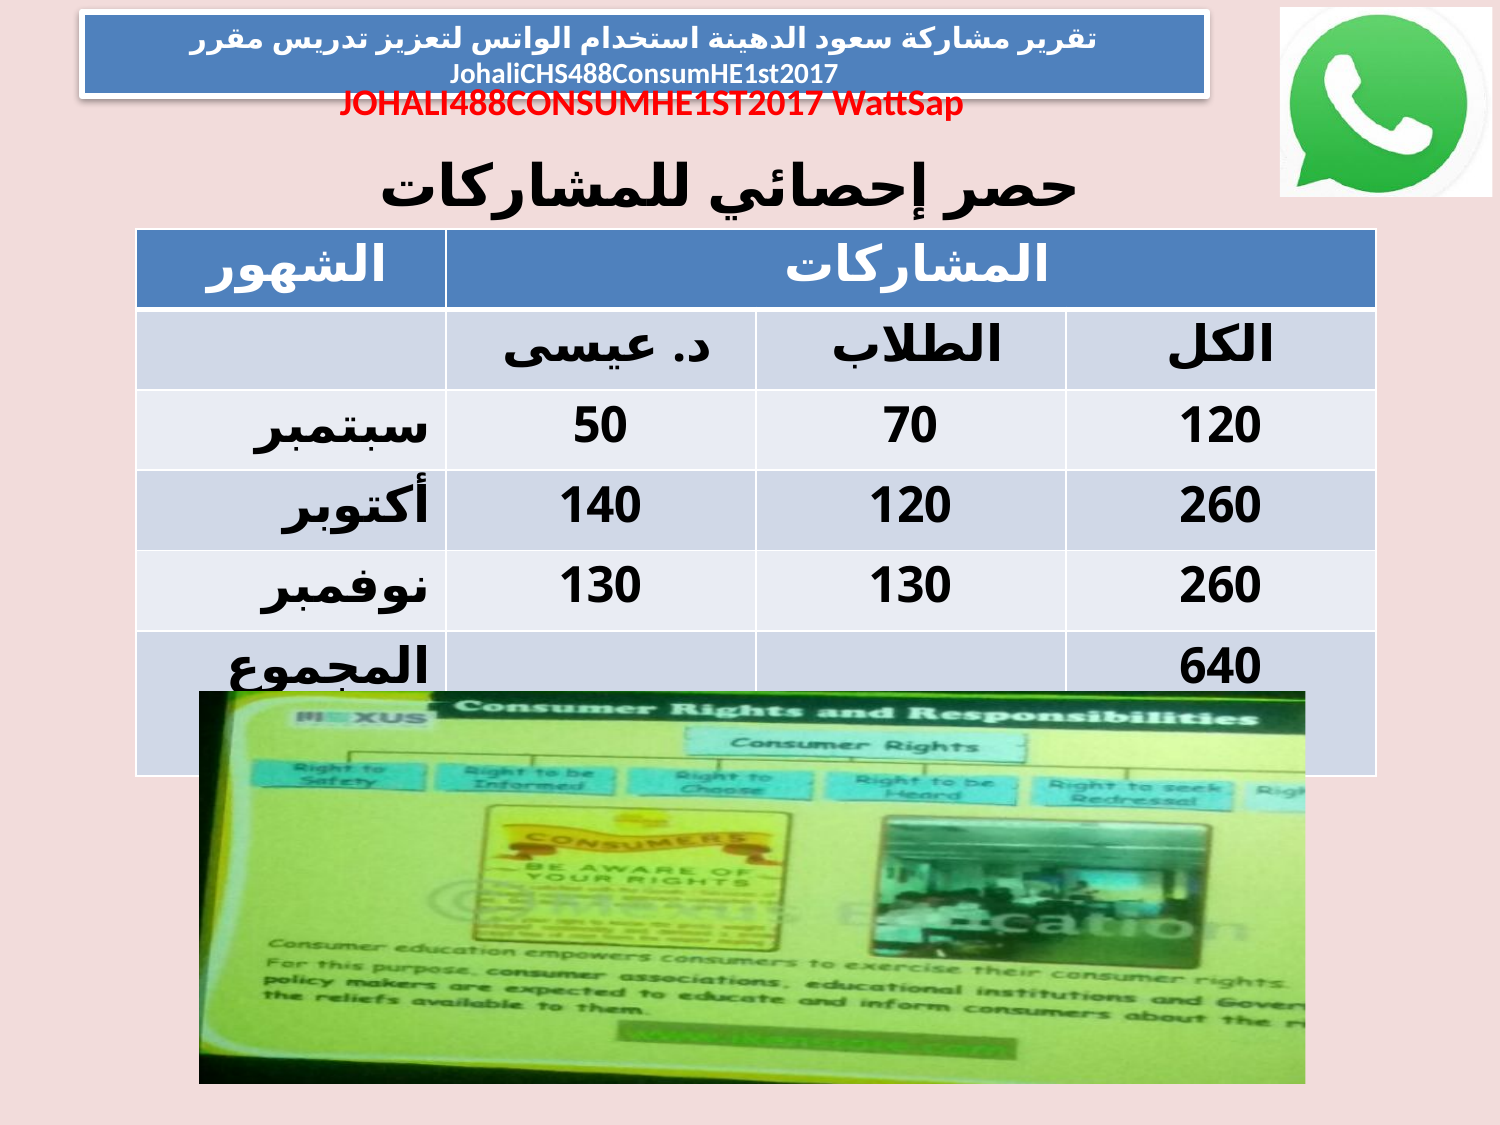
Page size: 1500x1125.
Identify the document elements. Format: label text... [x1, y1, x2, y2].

table_cell 120 [757, 471, 1065, 550]
table_cell 130 [757, 551, 1065, 630]
table_cell أكتوبر [137, 471, 445, 550]
picture [1279, 7, 1493, 197]
table_header المشاركات [447, 230, 1375, 307]
text_box تقرير مشاركة سعود الدهينة استخدام الواتس لتعزيز تدريس مقرر JohaliCHS488ConsumHE1st2017 [79, 9, 1210, 99]
table_cell 640 [1067, 632, 1375, 775]
table_cell 260 [1067, 471, 1375, 550]
picture [198, 691, 1306, 1084]
table_cell المجموع الكلي [137, 632, 445, 775]
table_header الشهور [137, 230, 445, 307]
table_cell [447, 632, 755, 689]
table_cell نوفمبر [137, 551, 445, 630]
table_cell 120 [1067, 391, 1375, 469]
table_cell الكل [1067, 312, 1375, 389]
table_cell [137, 312, 445, 389]
table_cell 140 [447, 471, 755, 550]
table_cell 70 [757, 391, 1065, 469]
table_cell [757, 632, 1065, 689]
text_box حصر إحصائي للمشاركات [257, 140, 1203, 226]
table_cell 130 [447, 551, 755, 630]
table_cell سبتمبر [137, 391, 445, 469]
table_cell د. عيسى [447, 312, 755, 389]
table_cell 50 [447, 391, 755, 469]
text_box JOHALI488CONSUMHE1ST2017 WattSap [292, 70, 1020, 130]
table_cell الطلاب [757, 312, 1065, 389]
table_cell 260 [1067, 551, 1375, 630]
